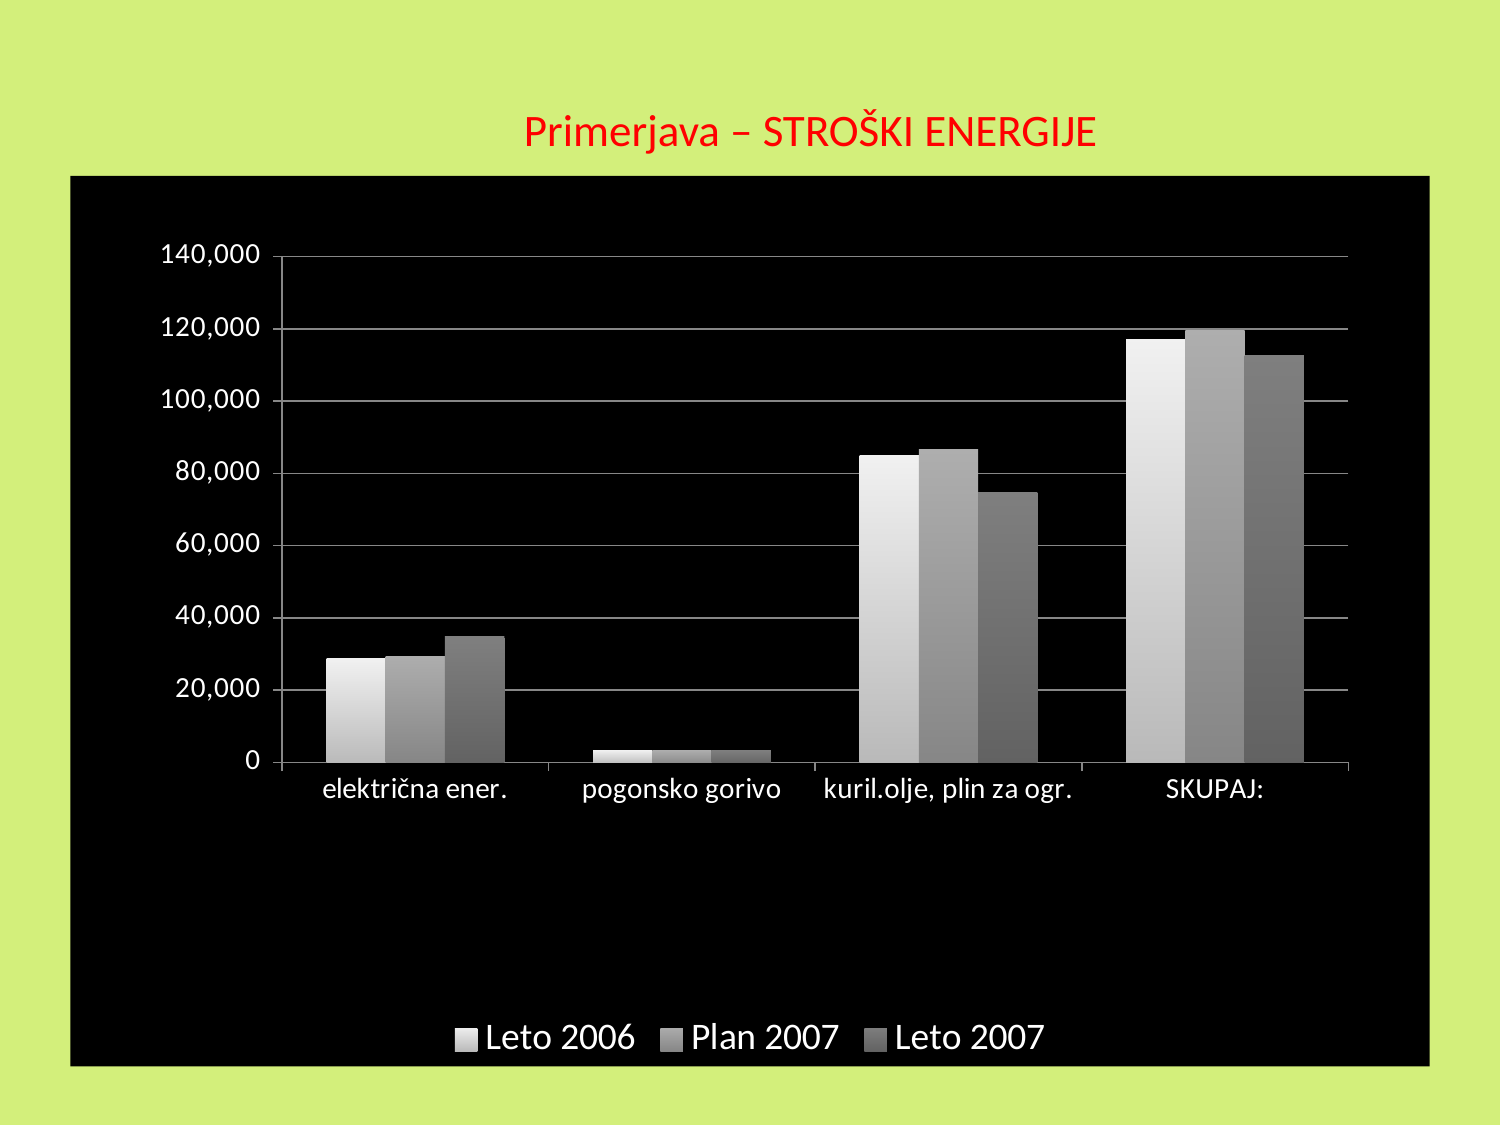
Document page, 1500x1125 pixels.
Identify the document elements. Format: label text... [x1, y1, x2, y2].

chart [70, 175, 1430, 1067]
title Primerjava – STROŠKI ENERGIJE [234, 93, 1388, 174]
